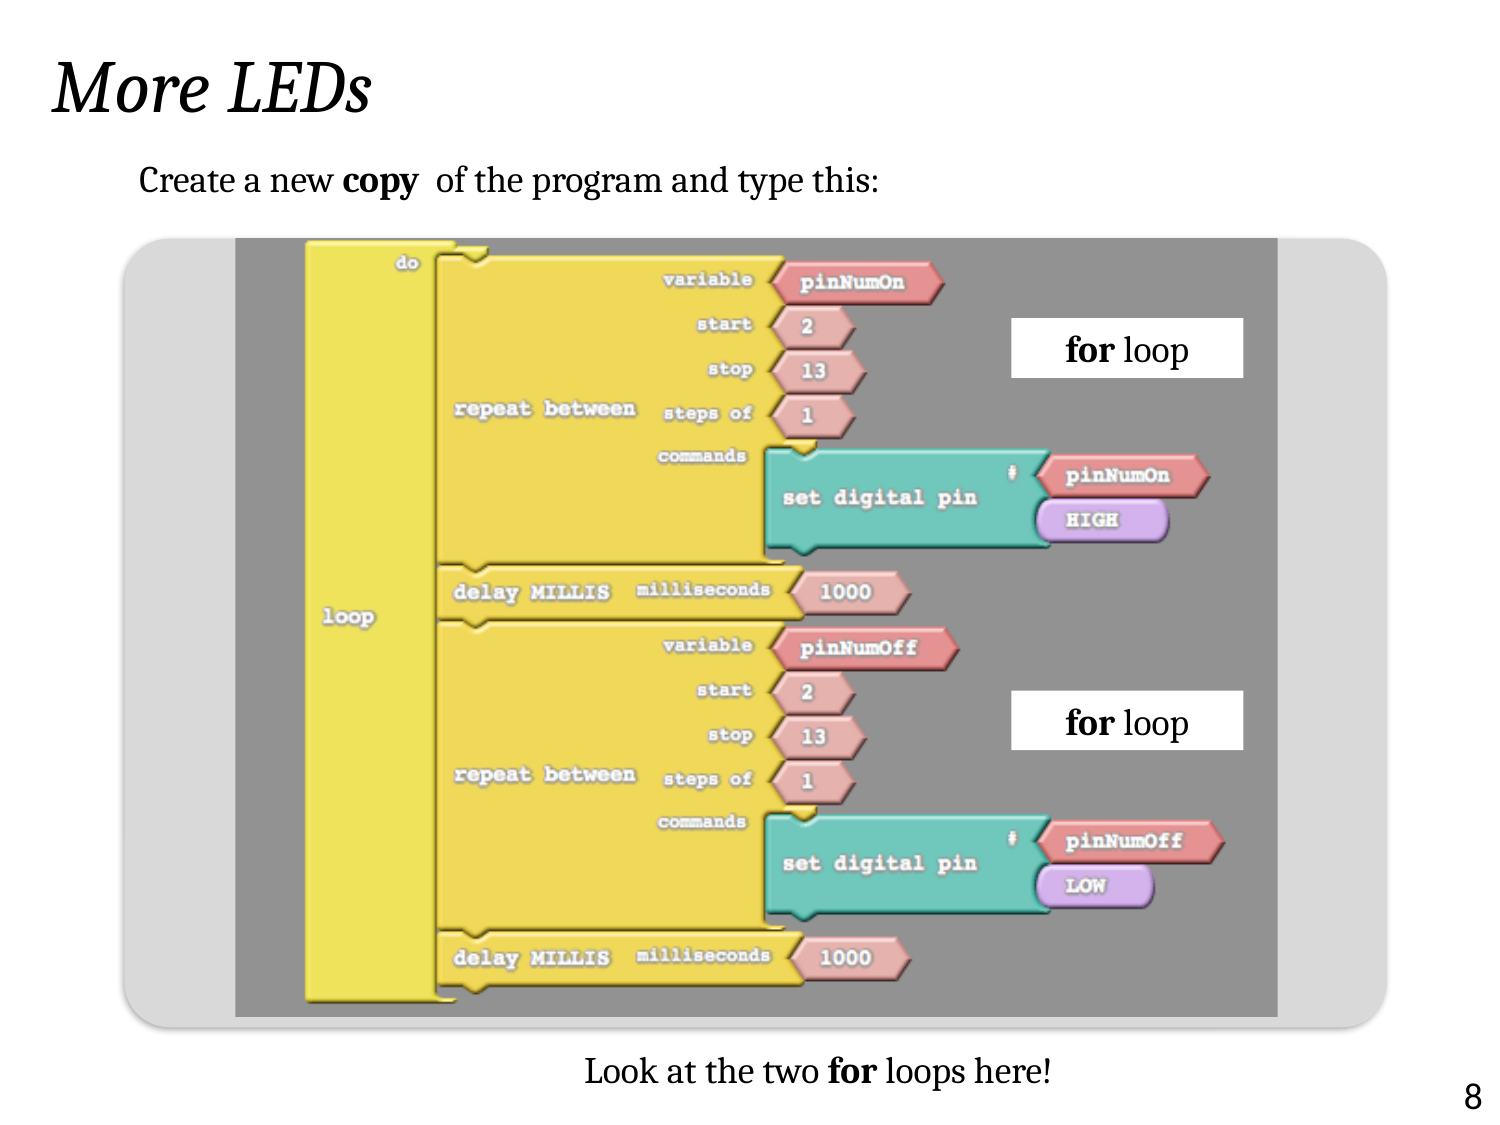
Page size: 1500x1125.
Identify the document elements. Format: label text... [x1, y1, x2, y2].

text_box Create a new copy of the program and type this: [124, 147, 948, 207]
text_box 8 [1449, 1064, 1500, 1125]
text_box More LEDs [36, 30, 1026, 136]
text_box Look at the two for loops here! [250, 1038, 1387, 1098]
picture [235, 238, 1278, 1017]
text_box [123, 237, 1388, 1029]
